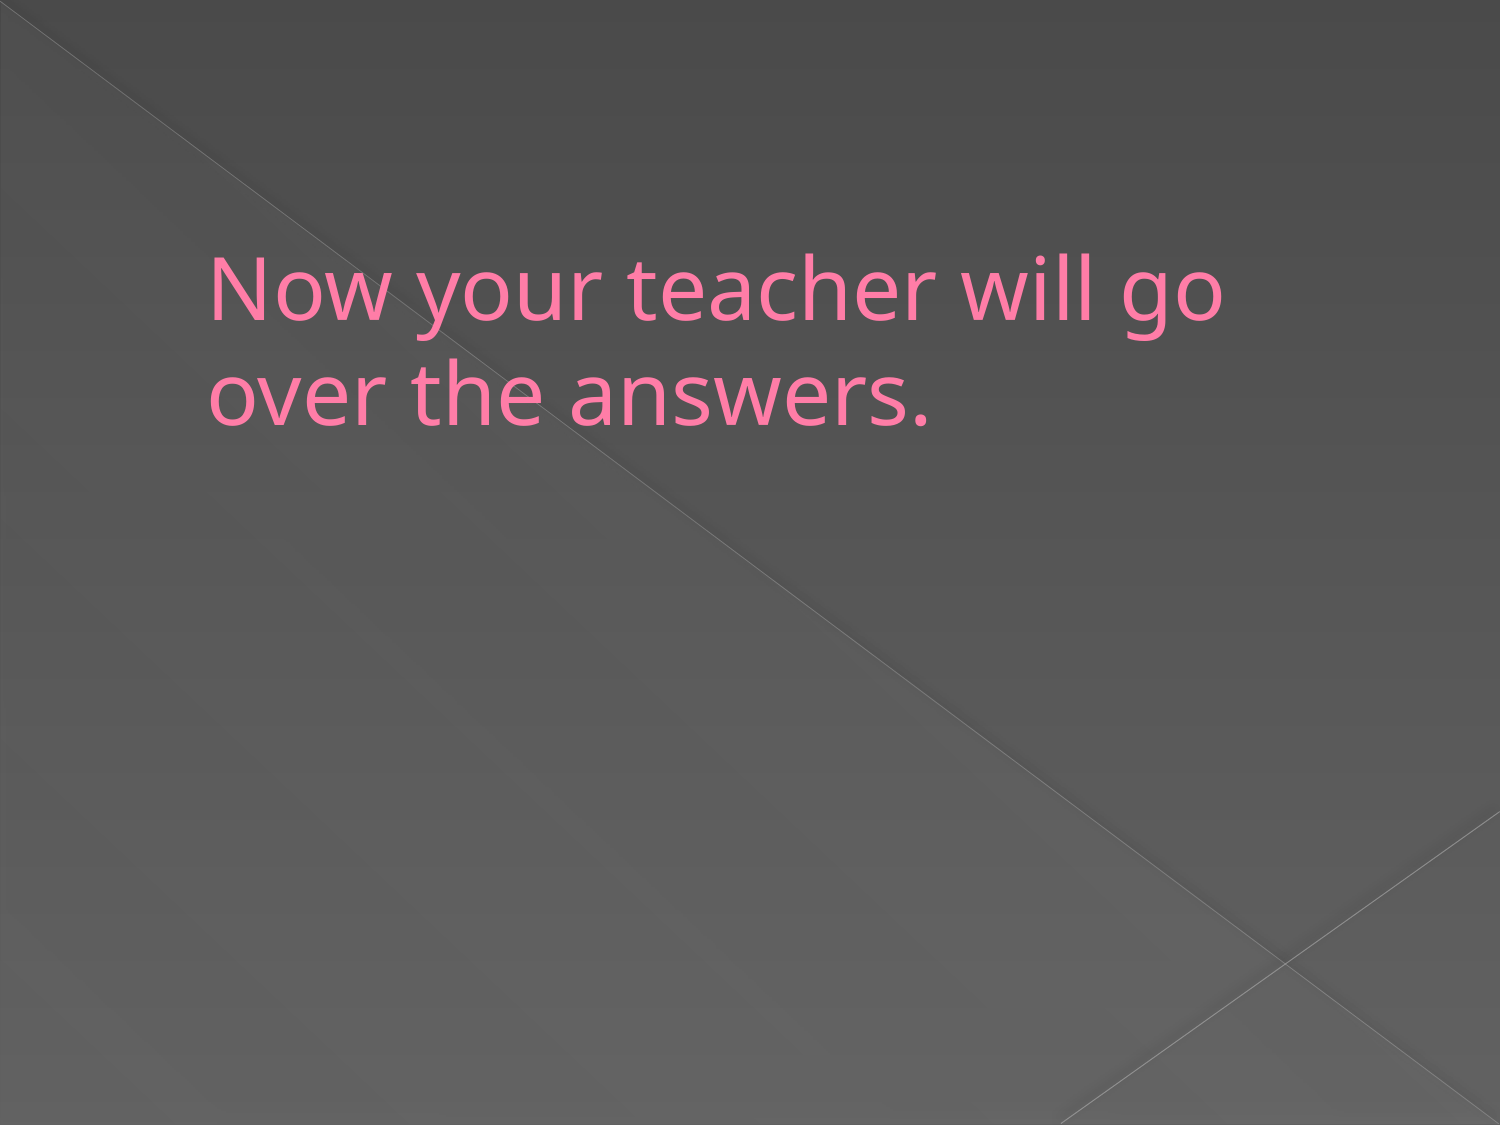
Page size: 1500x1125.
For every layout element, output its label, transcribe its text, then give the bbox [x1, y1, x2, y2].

title Now your teacher will go over the answers. [112, 99, 1375, 575]
